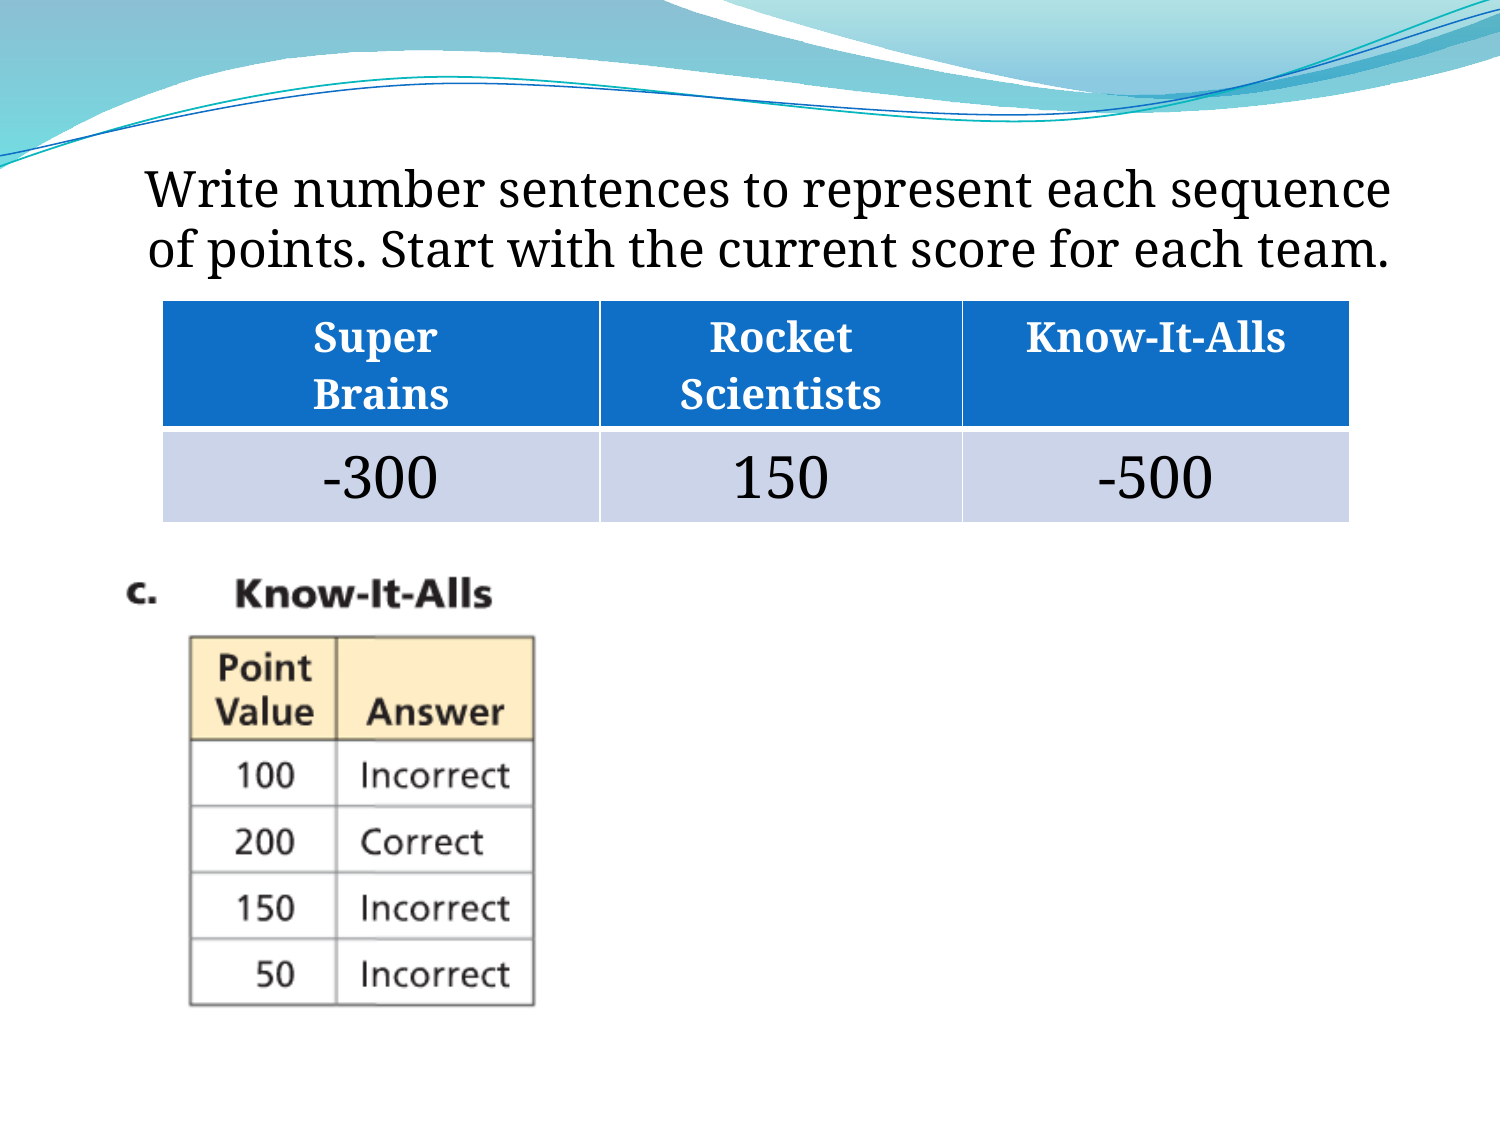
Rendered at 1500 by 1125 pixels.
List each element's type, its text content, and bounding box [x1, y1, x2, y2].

table_cell 150 [601, 432, 962, 522]
table_header Know-It-Alls [963, 301, 1349, 426]
table_cell -500 [963, 432, 1349, 522]
table_header Super Brains [163, 301, 599, 426]
picture [99, 545, 588, 1076]
table_header Rocket Scientists [601, 301, 962, 426]
text_box Write number sentences to represent each sequence of points. Start with the current score for each team. [99, 149, 1438, 285]
table_cell -300 [163, 432, 599, 522]
